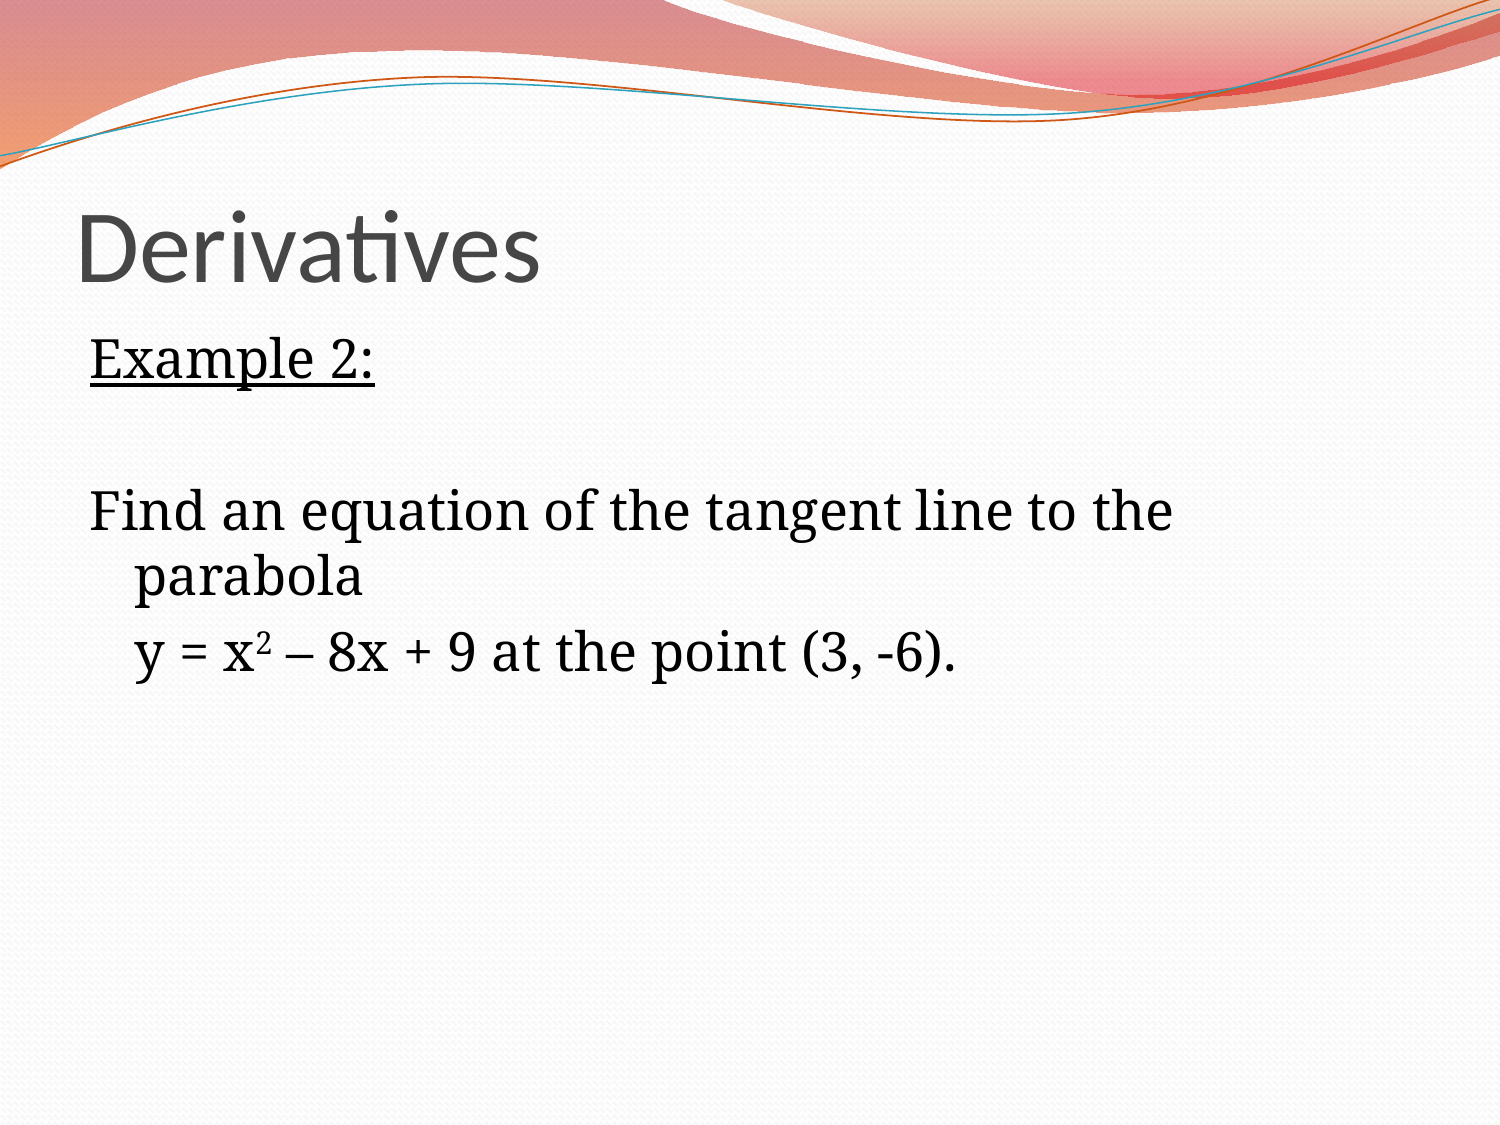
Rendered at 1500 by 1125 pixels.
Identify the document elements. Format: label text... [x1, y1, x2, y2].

list Example 2: Find an equation of the tangent line to the parabola y = x2 – 8x + 9 at the point (3, -6). [75, 317, 1425, 1038]
title Derivatives [75, 115, 1425, 303]
